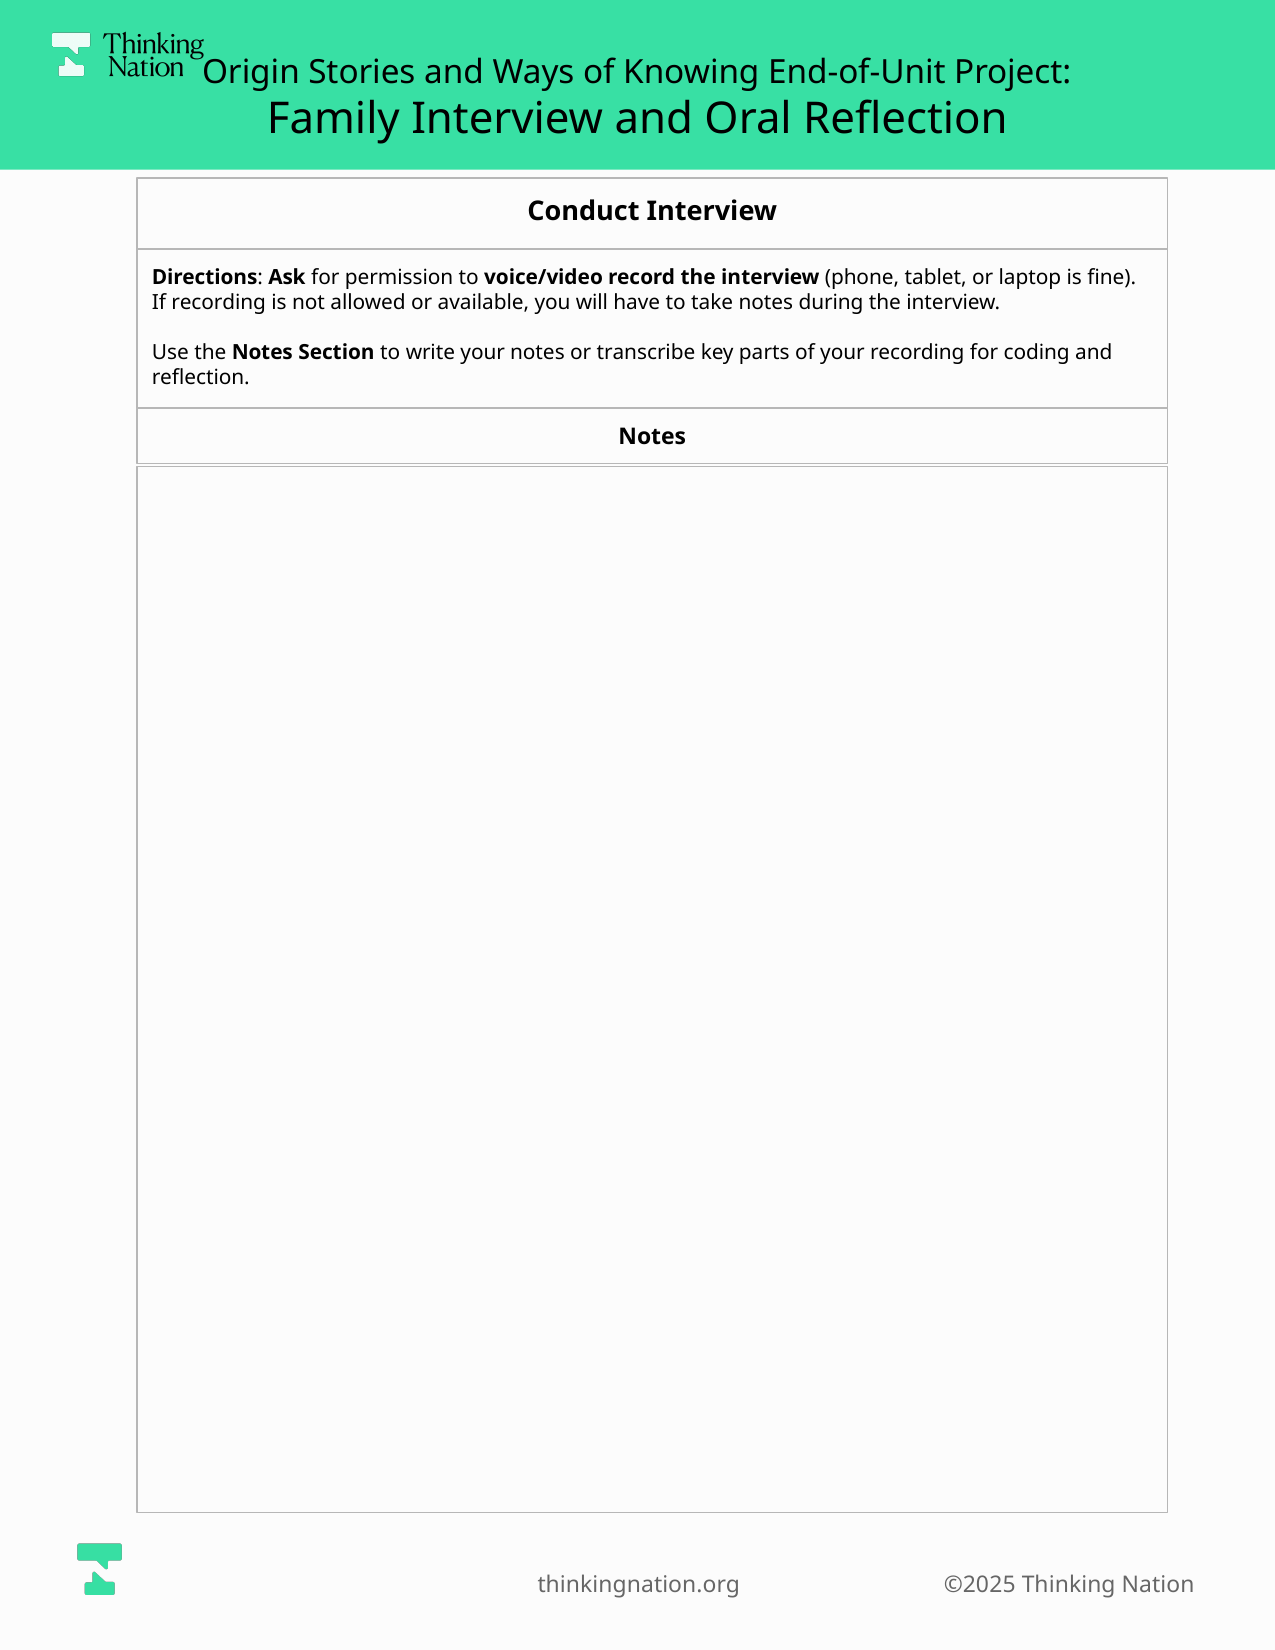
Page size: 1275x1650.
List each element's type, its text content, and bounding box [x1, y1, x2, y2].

picture [63, 1533, 135, 1605]
text_box [137, 466, 1168, 1513]
text_box Directions: Ask for permission to voice/video record the interview (phone, tablet, or laptop is fine). If recording is not allowed or available, you will have to take notes during the interview. Use the Notes Section to write your notes or transcribe key parts of your recording for coding and reflection. [136, 248, 1168, 409]
text_box Notes [137, 408, 1168, 464]
text_box thinkingnation.org [488, 1553, 790, 1605]
text_box Origin Stories and Ways of Knowing End-of-Unit Project: Family Interview and Oral Reflection [0, 0, 1275, 170]
text_box Conduct Interview [136, 178, 1168, 248]
picture [35, 17, 210, 91]
text_box ©2025 Thinking Nation [909, 1553, 1211, 1605]
